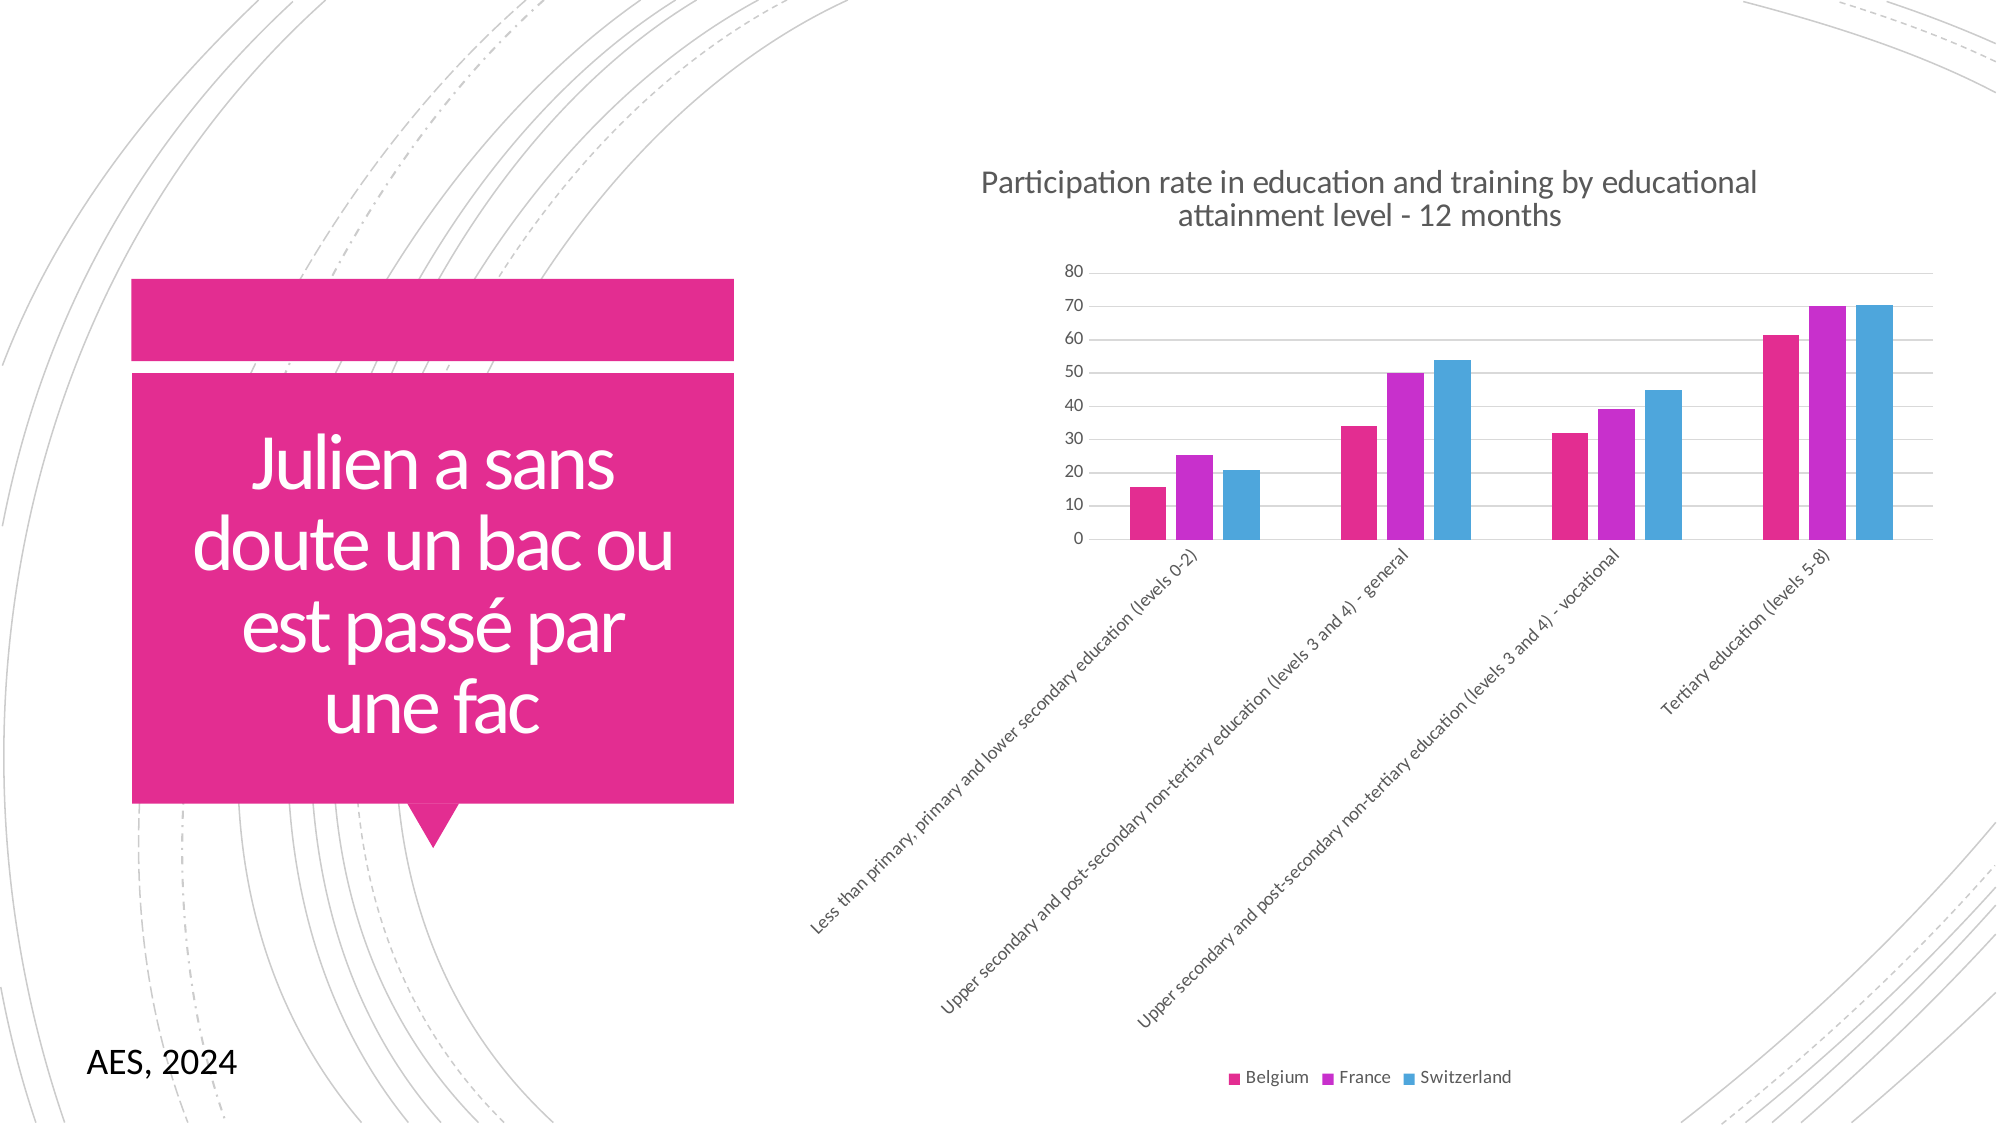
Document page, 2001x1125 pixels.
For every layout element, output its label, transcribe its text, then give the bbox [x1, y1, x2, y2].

title Julien a sans doute un bac ou est passé par une fac [145, 385, 720, 789]
chart [783, 131, 1957, 1095]
text_box AES, 2024 [71, 1029, 253, 1090]
